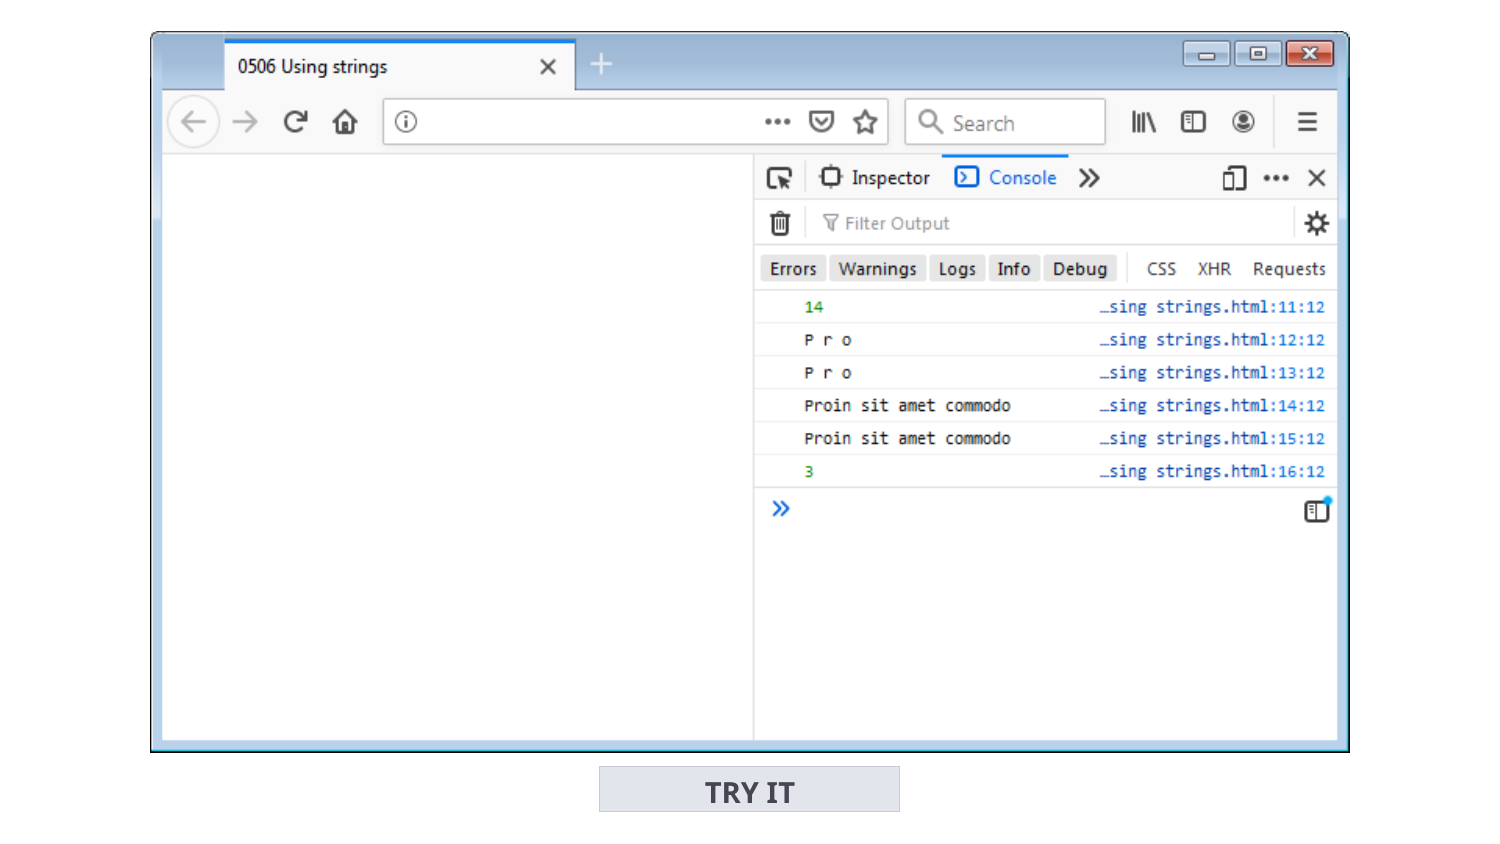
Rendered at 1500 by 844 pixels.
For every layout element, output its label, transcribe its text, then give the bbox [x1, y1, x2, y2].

picture [149, 31, 1351, 753]
text_box TRY IT [599, 766, 900, 812]
